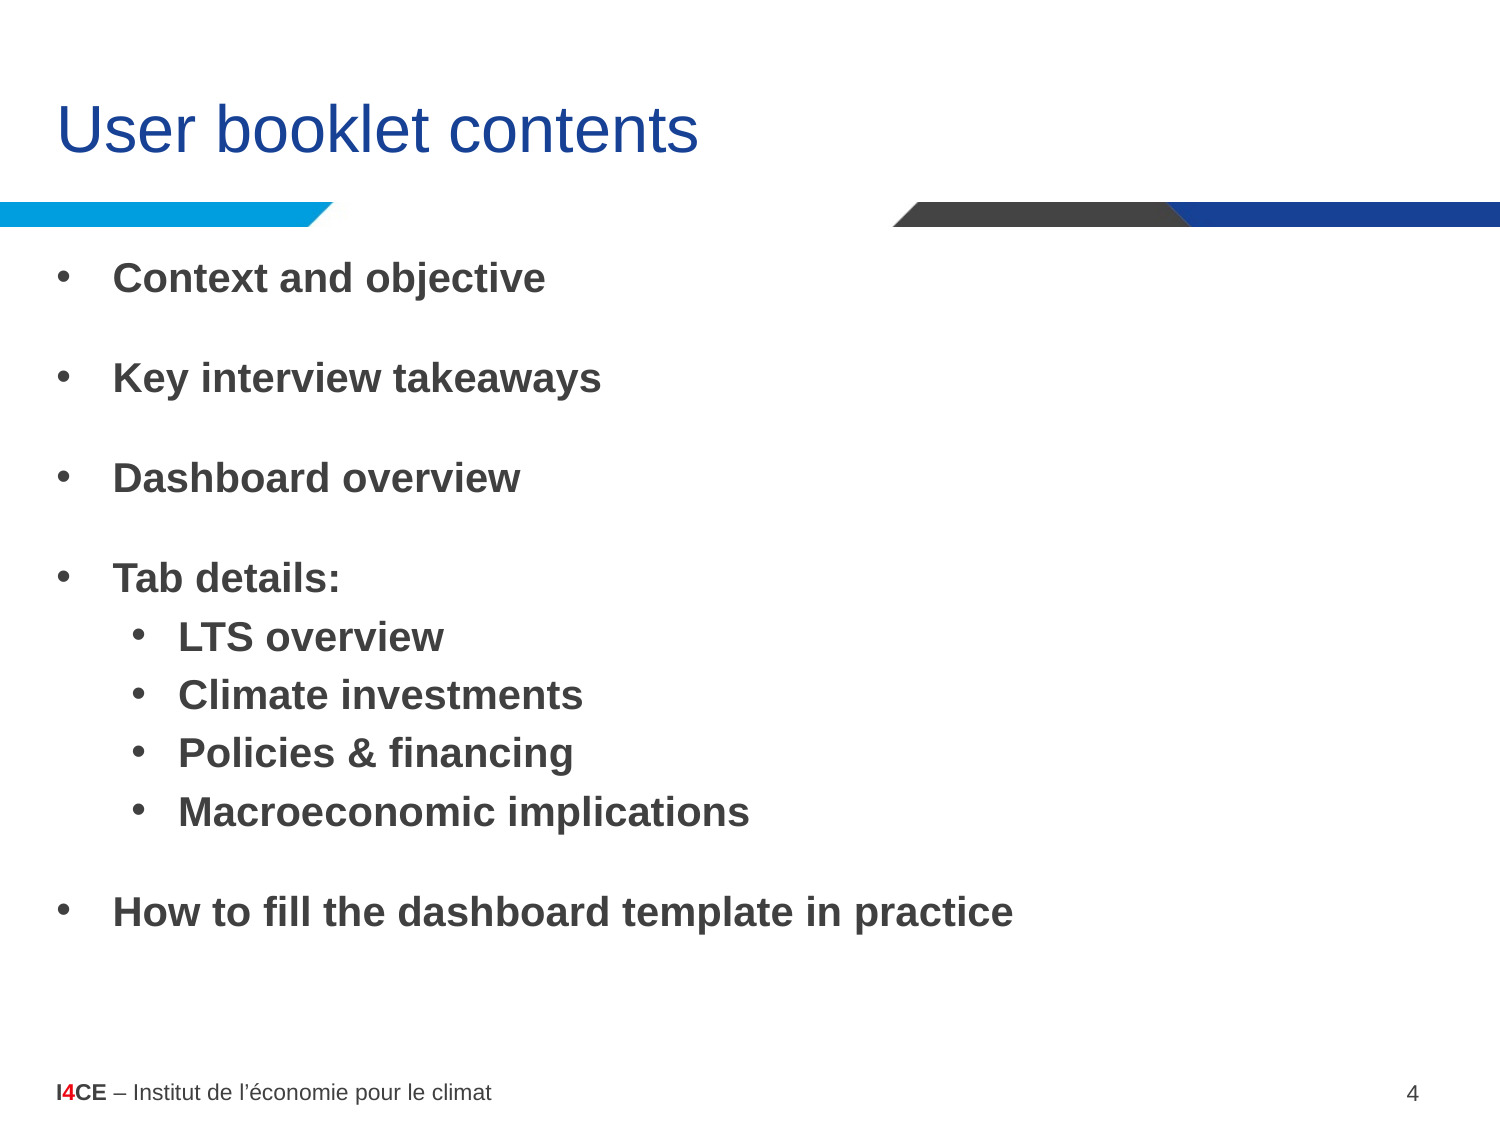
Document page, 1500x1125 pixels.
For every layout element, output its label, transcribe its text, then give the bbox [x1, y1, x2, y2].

title User booklet contents [41, 66, 1459, 185]
picture [309, 202, 1500, 227]
list Context and objective Key interview takeaways Dashboard overview Tab details: LTS overview Climate investments Policies & financing Macroeconomic implications How to fill the dashboard template in practice [41, 243, 1459, 1047]
